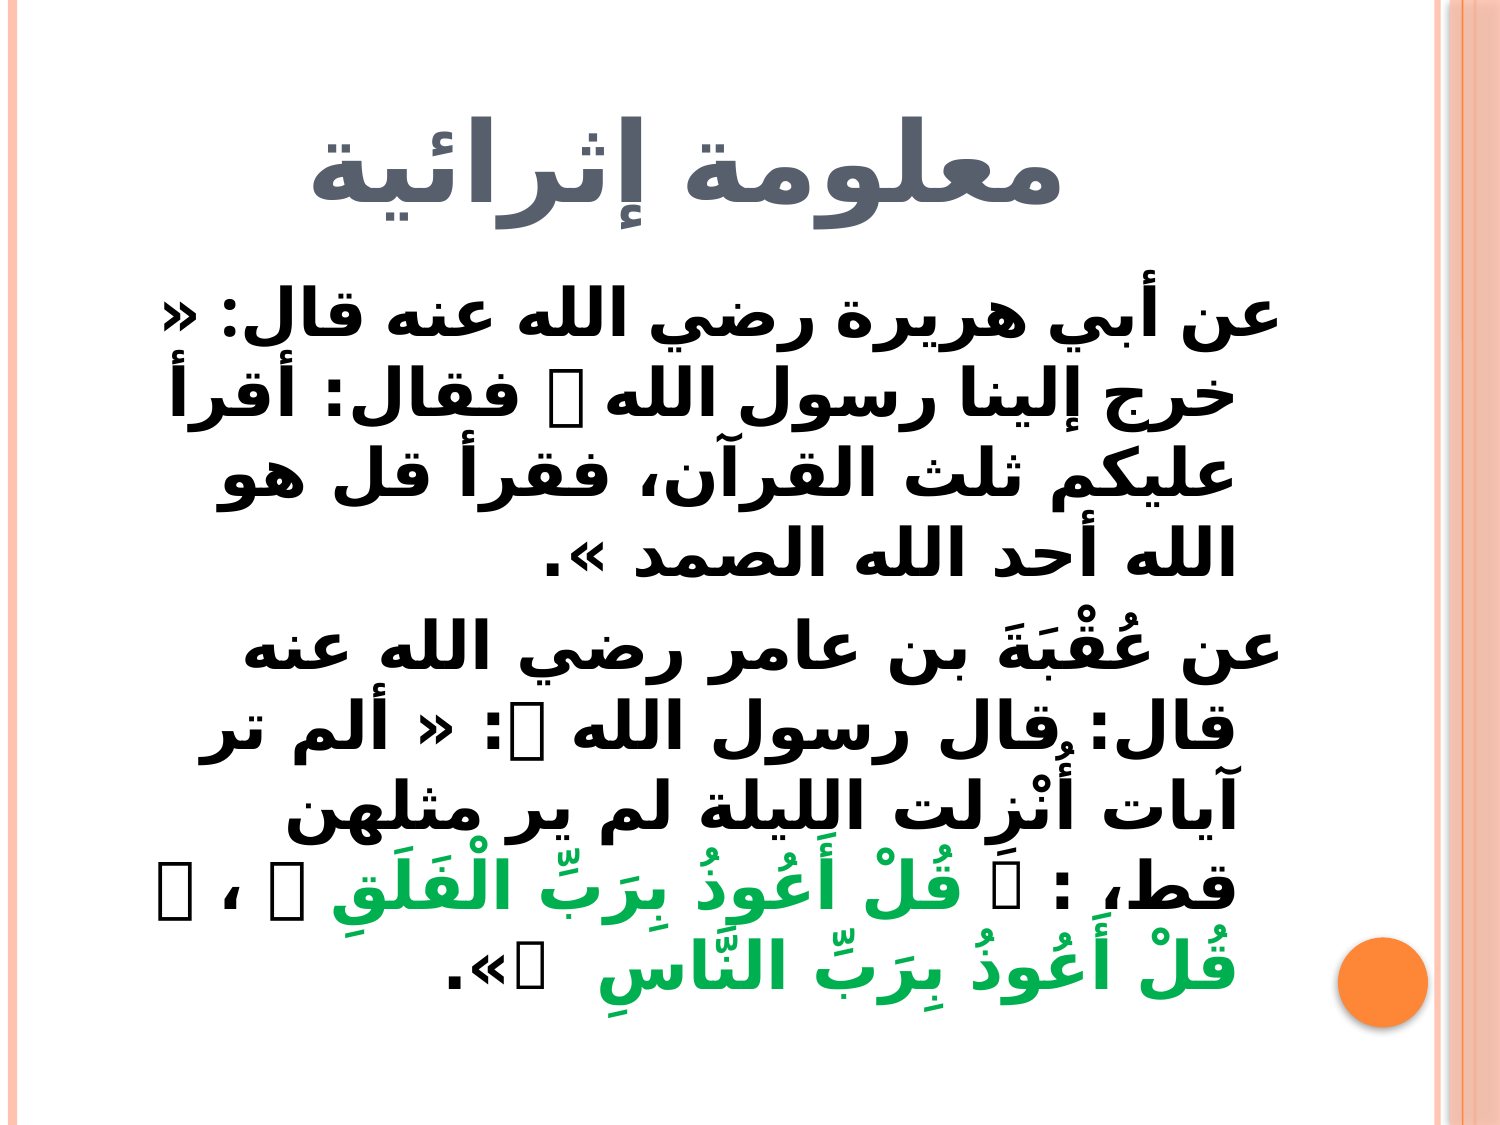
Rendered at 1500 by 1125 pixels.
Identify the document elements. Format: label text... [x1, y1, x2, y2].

title معلومة إثرائية [75, 45, 1300, 233]
list عن أبي هريرة رضي الله عنه قال: « خرج إلينا رسول الله  فقال: أقرأ عليكم ثلث القرآن، فقرأ قل هو الله أحد الله الصمد ». عن عُقْبَةَ بن عامر رضي الله عنه قال: قال رسول الله : « ألم تر آيات أُنْزِلت الليلة لم ير مثلهن قط، :  قُلْ أَعُوذُ بِرَبِّ الْفَلَقِ  ،  قُلْ أَعُوذُ بِرَبِّ النَّاسِ ». [75, 262, 1300, 1062]
